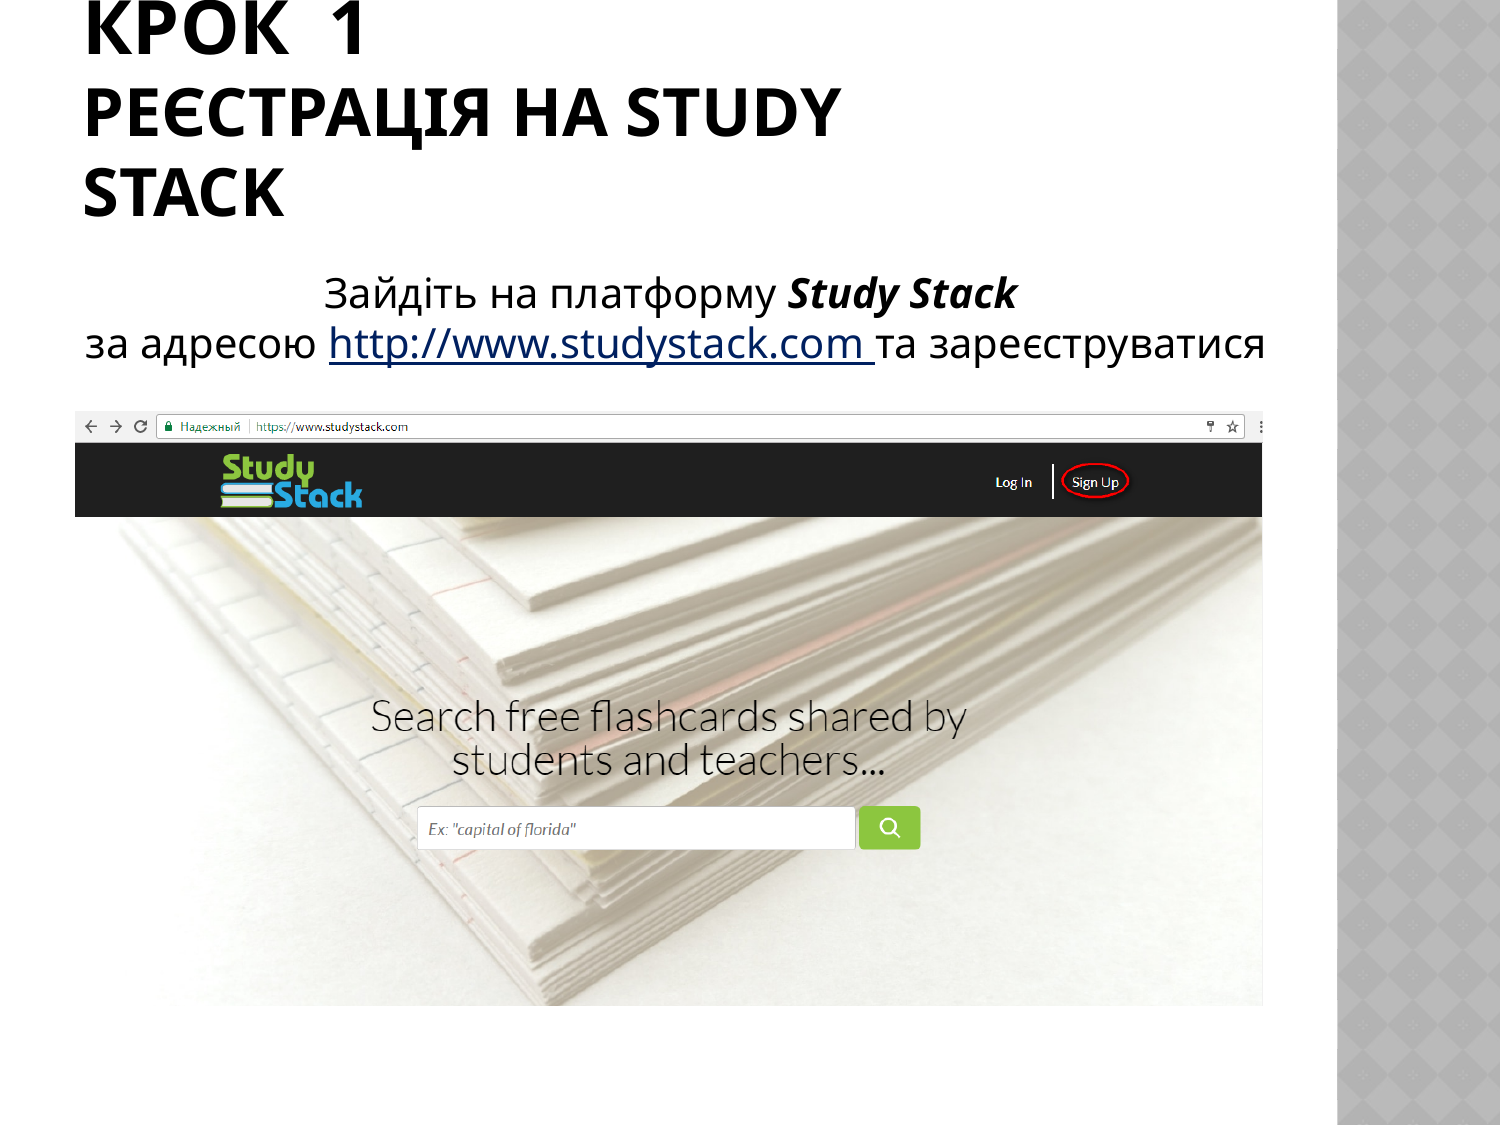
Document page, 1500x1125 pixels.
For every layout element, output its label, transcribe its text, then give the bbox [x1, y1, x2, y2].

list Зайдіть на платформу Study Stack за адресою http://www.studystack.com та зареєструватися [75, 267, 1270, 398]
title Крок 1 Реєстрація на study stack [75, 37, 1043, 230]
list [74, 411, 1263, 1006]
